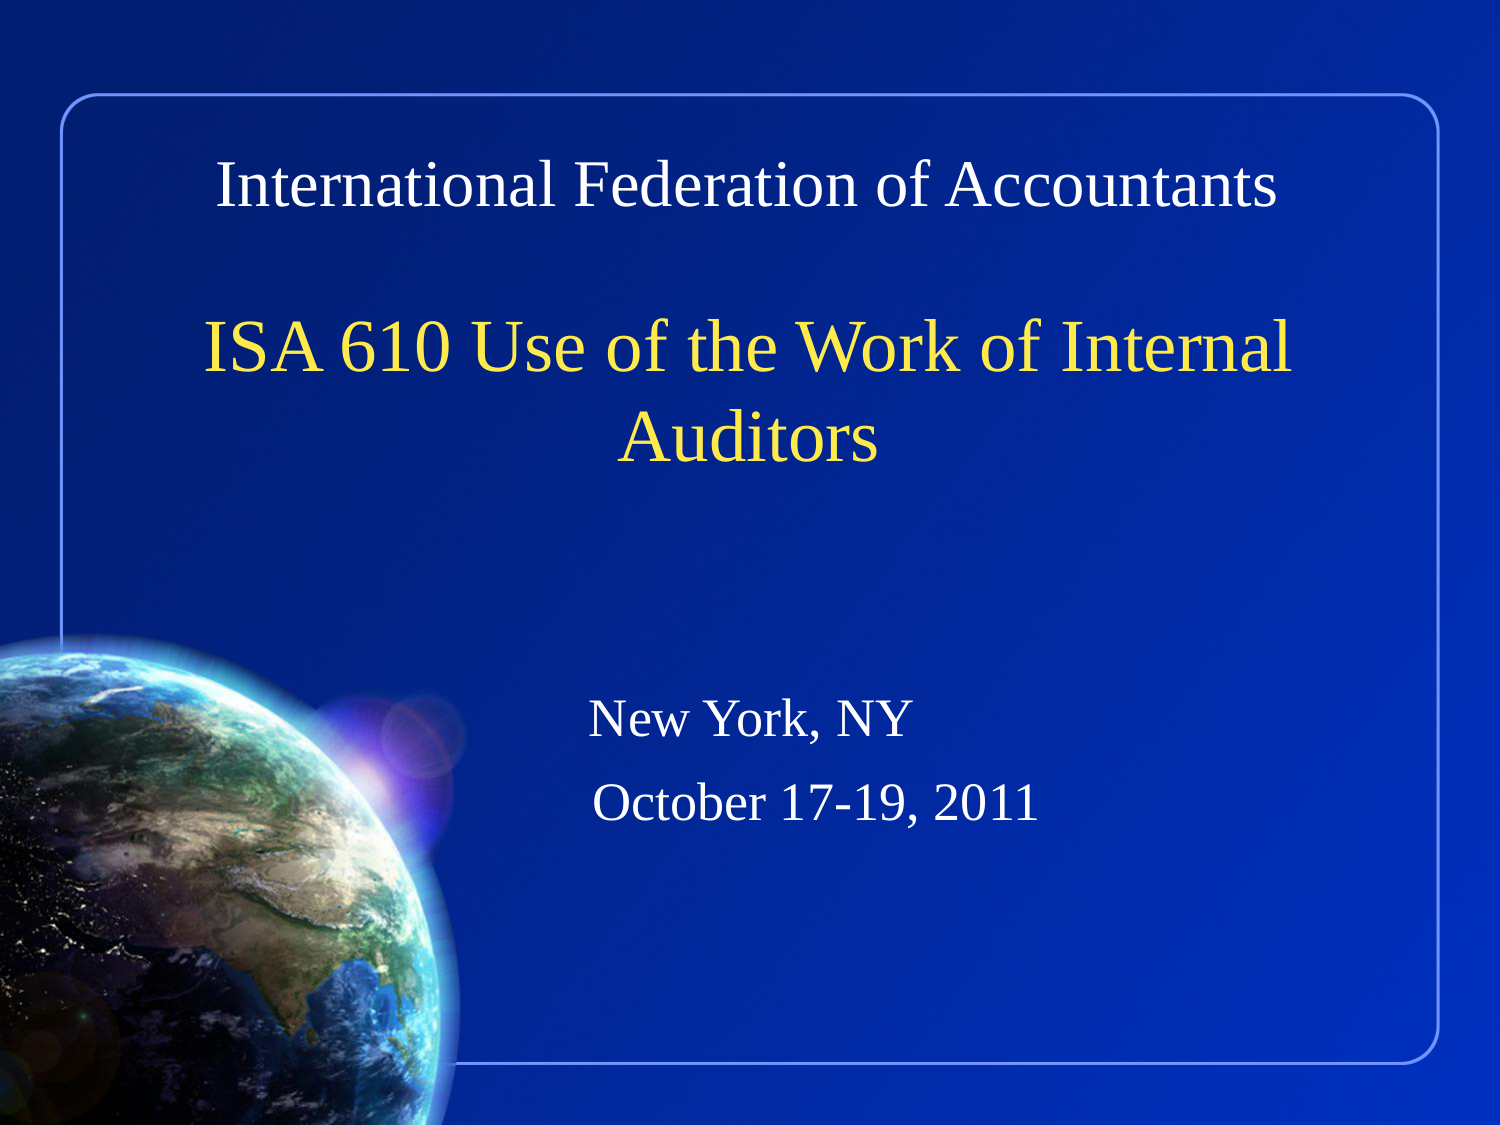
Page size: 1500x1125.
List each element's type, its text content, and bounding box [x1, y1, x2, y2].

list ISA 610 Use of the Work of Internal Auditors [147, 288, 1351, 510]
list New York, NY [573, 674, 1385, 766]
picture [0, 0, 1500, 1125]
list October 17-19, 2011 [576, 758, 1388, 850]
